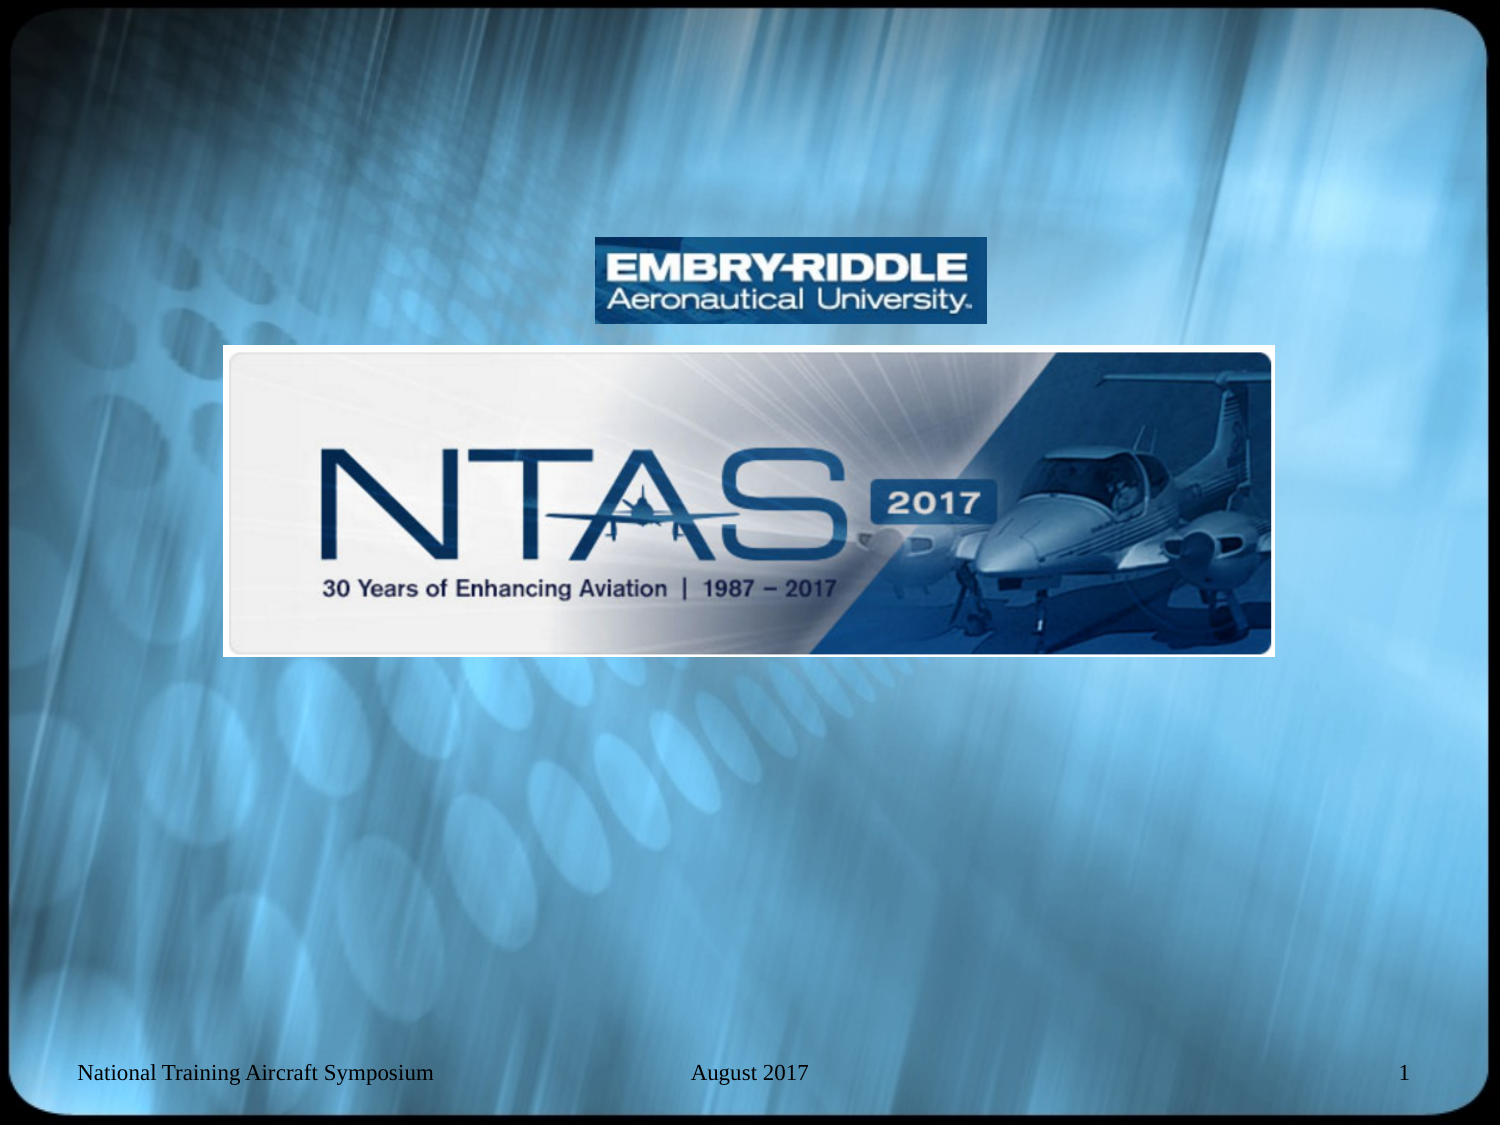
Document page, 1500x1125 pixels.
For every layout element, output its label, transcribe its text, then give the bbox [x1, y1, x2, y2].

footer August 2017 [512, 1049, 988, 1101]
text_box [162, 37, 1200, 123]
slide_number 1 [1074, 1049, 1426, 1101]
slide_number National Training Aircraft Symposium [62, 1049, 501, 1101]
picture [0, 0, 1500, 1125]
